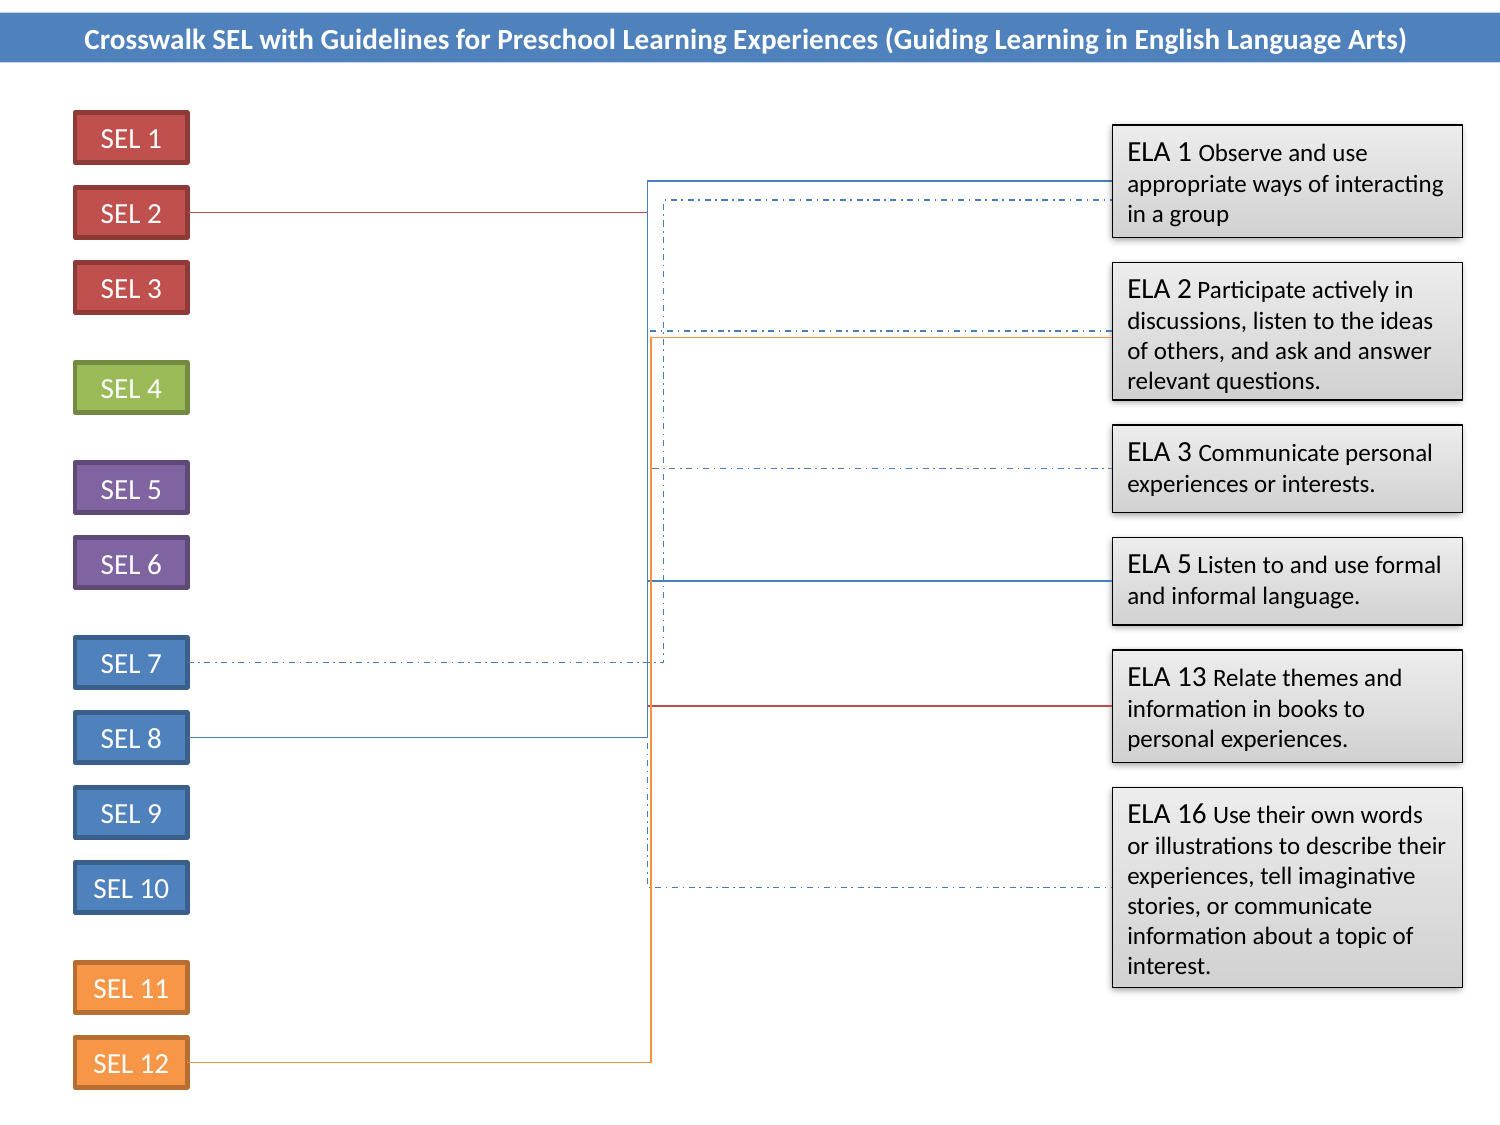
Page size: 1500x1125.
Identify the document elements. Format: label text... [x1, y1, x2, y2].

text_box SEL 12 [73, 1035, 190, 1090]
text_box SEL 11 [73, 960, 182, 1015]
text_box ELA 16 Use their own words or illustrations to describe their experiences, tell imaginative stories, or communicate information about a topic of interest. [1116, 787, 1463, 988]
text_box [187, 180, 1113, 337]
text_box SEL 10 [73, 860, 182, 915]
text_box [1116, 199, 1138, 663]
text_box SEL 3 [73, 260, 181, 315]
text_box SEL 6 [73, 535, 180, 590]
text_box ELA 3 Communicate personal experiences or interests. [1141, 424, 1463, 513]
text_box SEL 9 [73, 785, 181, 840]
text_box SEL 2 [73, 185, 182, 240]
text_box ELA 2 Participate actively in discussions, listen to the ideas of others, and ask and answer relevant questions. [1141, 262, 1463, 401]
text_box SEL 4 [73, 360, 180, 415]
text_box ELA 13 Relate themes and information in books to personal experiences. [1117, 649, 1463, 763]
text_box SEL 7 [73, 635, 180, 690]
text_box Crosswalk SEL with Guidelines for Preschool Learning Experiences (Guiding Learning in English Language Arts) [0, 10, 1500, 65]
text_box ELA 1 Observe and use appropriate ways of interacting in a group [1112, 124, 1463, 238]
text_box ELA 5 Listen to and use formal and informal language. [1141, 537, 1463, 626]
text_box SEL 1 [73, 110, 190, 165]
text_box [187, 337, 1113, 1063]
text_box SEL 5 [73, 460, 180, 515]
text_box SEL 8 [73, 710, 181, 765]
